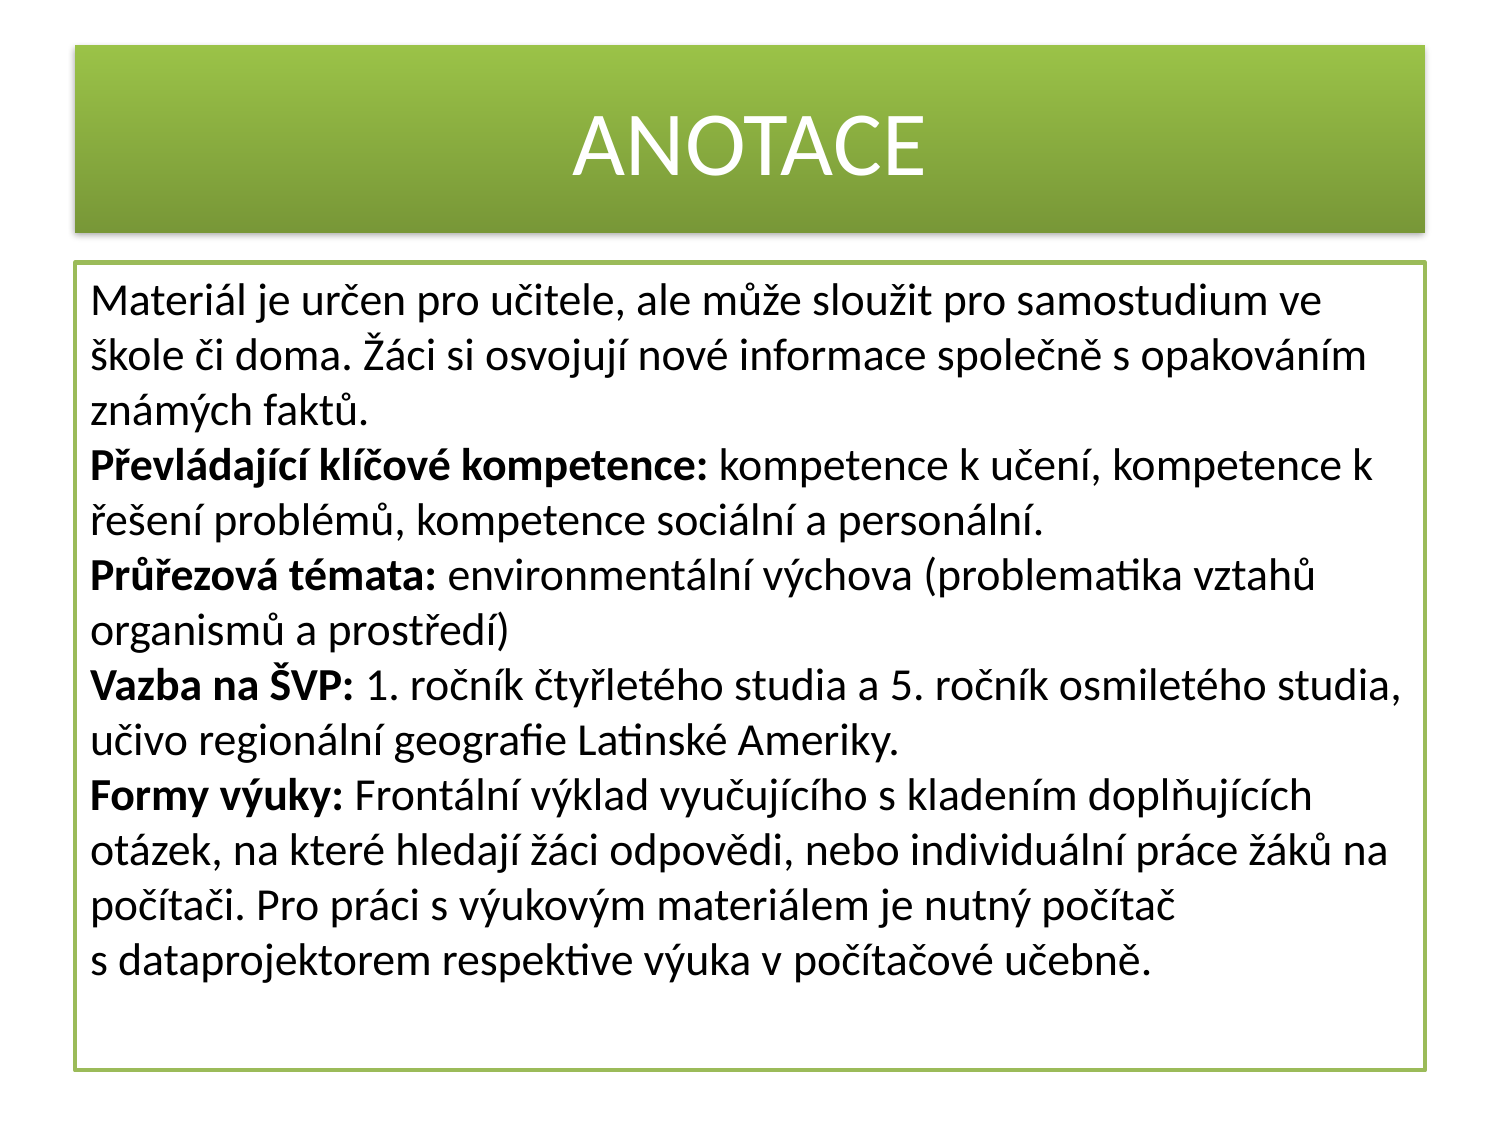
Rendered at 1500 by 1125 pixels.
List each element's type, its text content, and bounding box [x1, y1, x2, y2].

list Materiál je určen pro učitele, ale může sloužit pro samostudium ve škole či doma. Žáci si osvojují nové informace společně s opakováním známých faktů. Převládající klíčové kompetence: kompetence k učení, kompetence k řešení problémů, kompetence sociální a personální. Průřezová témata: environmentální výchova (problematika vztahů organismů a prostředí) Vazba na ŠVP: 1. ročník čtyřletého studia a 5. ročník osmiletého studia, učivo regionální geografie Latinské Ameriky. Formy výuky: Frontální výklad vyučujícího s kladením doplňujících otázek, na které hledají žáci odpovědi, nebo individuální práce žáků na počítači. Pro práci s výukovým materiálem je nutný počítač s dataprojektorem respektive výuka v počítačové učebně. [73, 260, 1427, 1072]
title ANOTACE [75, 45, 1425, 233]
